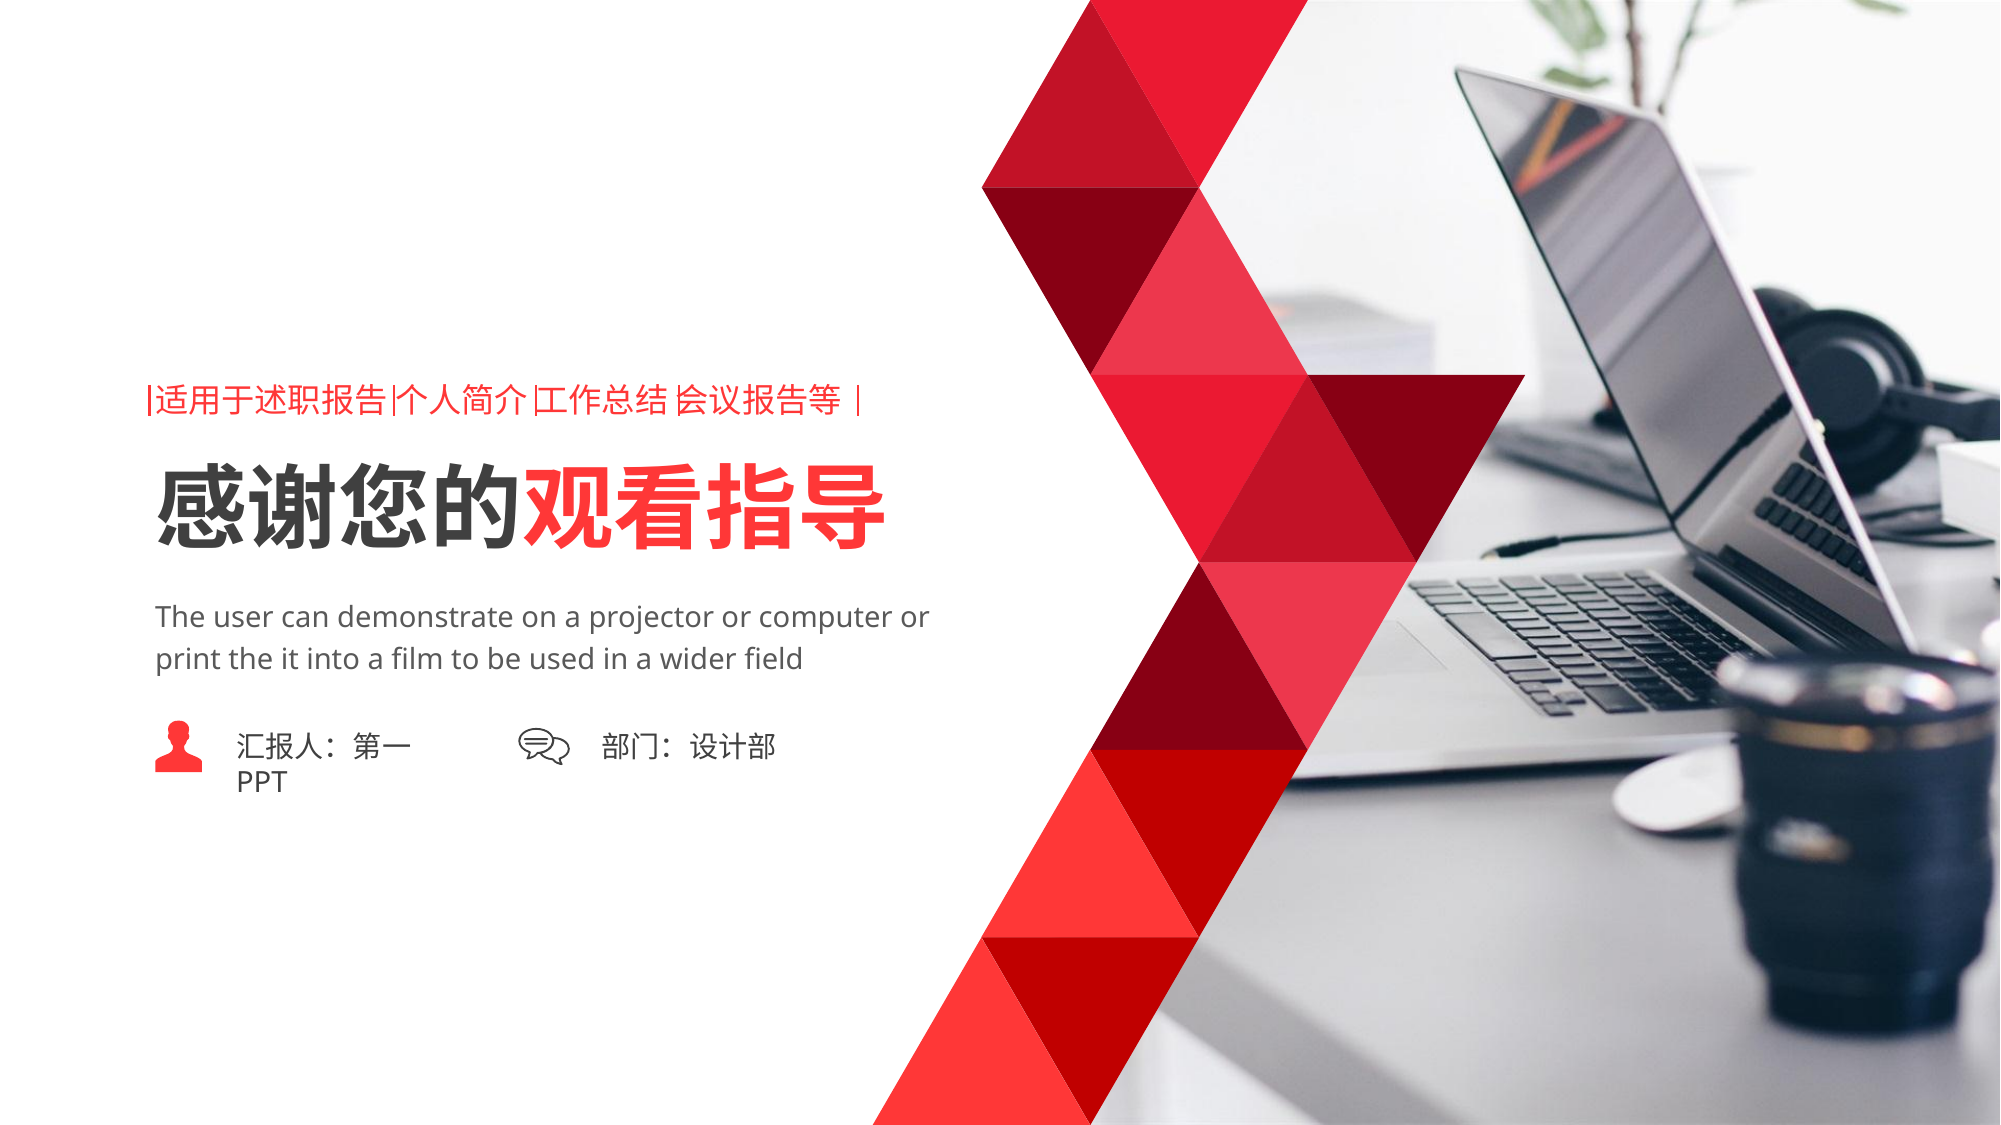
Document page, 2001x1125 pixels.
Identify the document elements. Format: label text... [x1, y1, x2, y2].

text_box [871, 1115, 877, 1125]
picture [877, 0, 2000, 1125]
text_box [140, 372, 996, 428]
text_box 部门：设计部 [586, 721, 848, 771]
text_box [154, 719, 203, 774]
text_box 感谢您的观看指导 [140, 442, 877, 568]
text_box 汇报人：第一PPT [221, 721, 483, 806]
text_box [517, 726, 571, 767]
text_box The user can demonstrate on a projector or computer or print the it into a film to be used in a wider field [140, 583, 877, 683]
